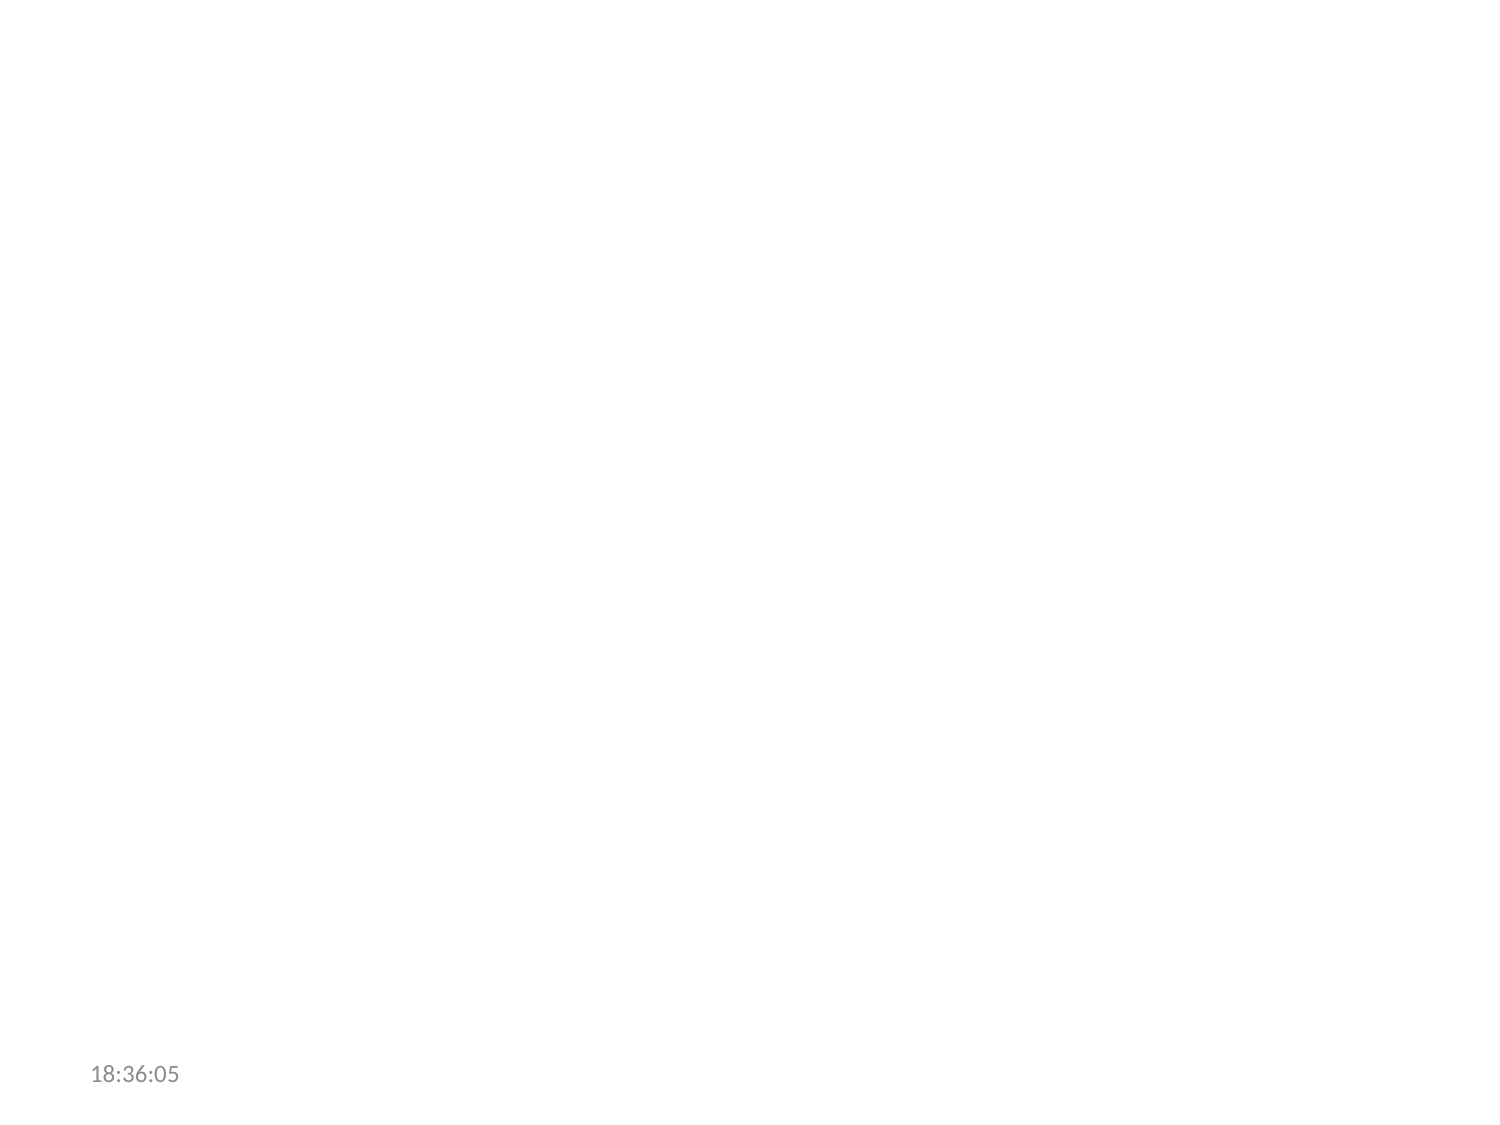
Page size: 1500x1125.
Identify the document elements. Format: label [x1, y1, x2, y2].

slide_number [75, 1042, 425, 1103]
